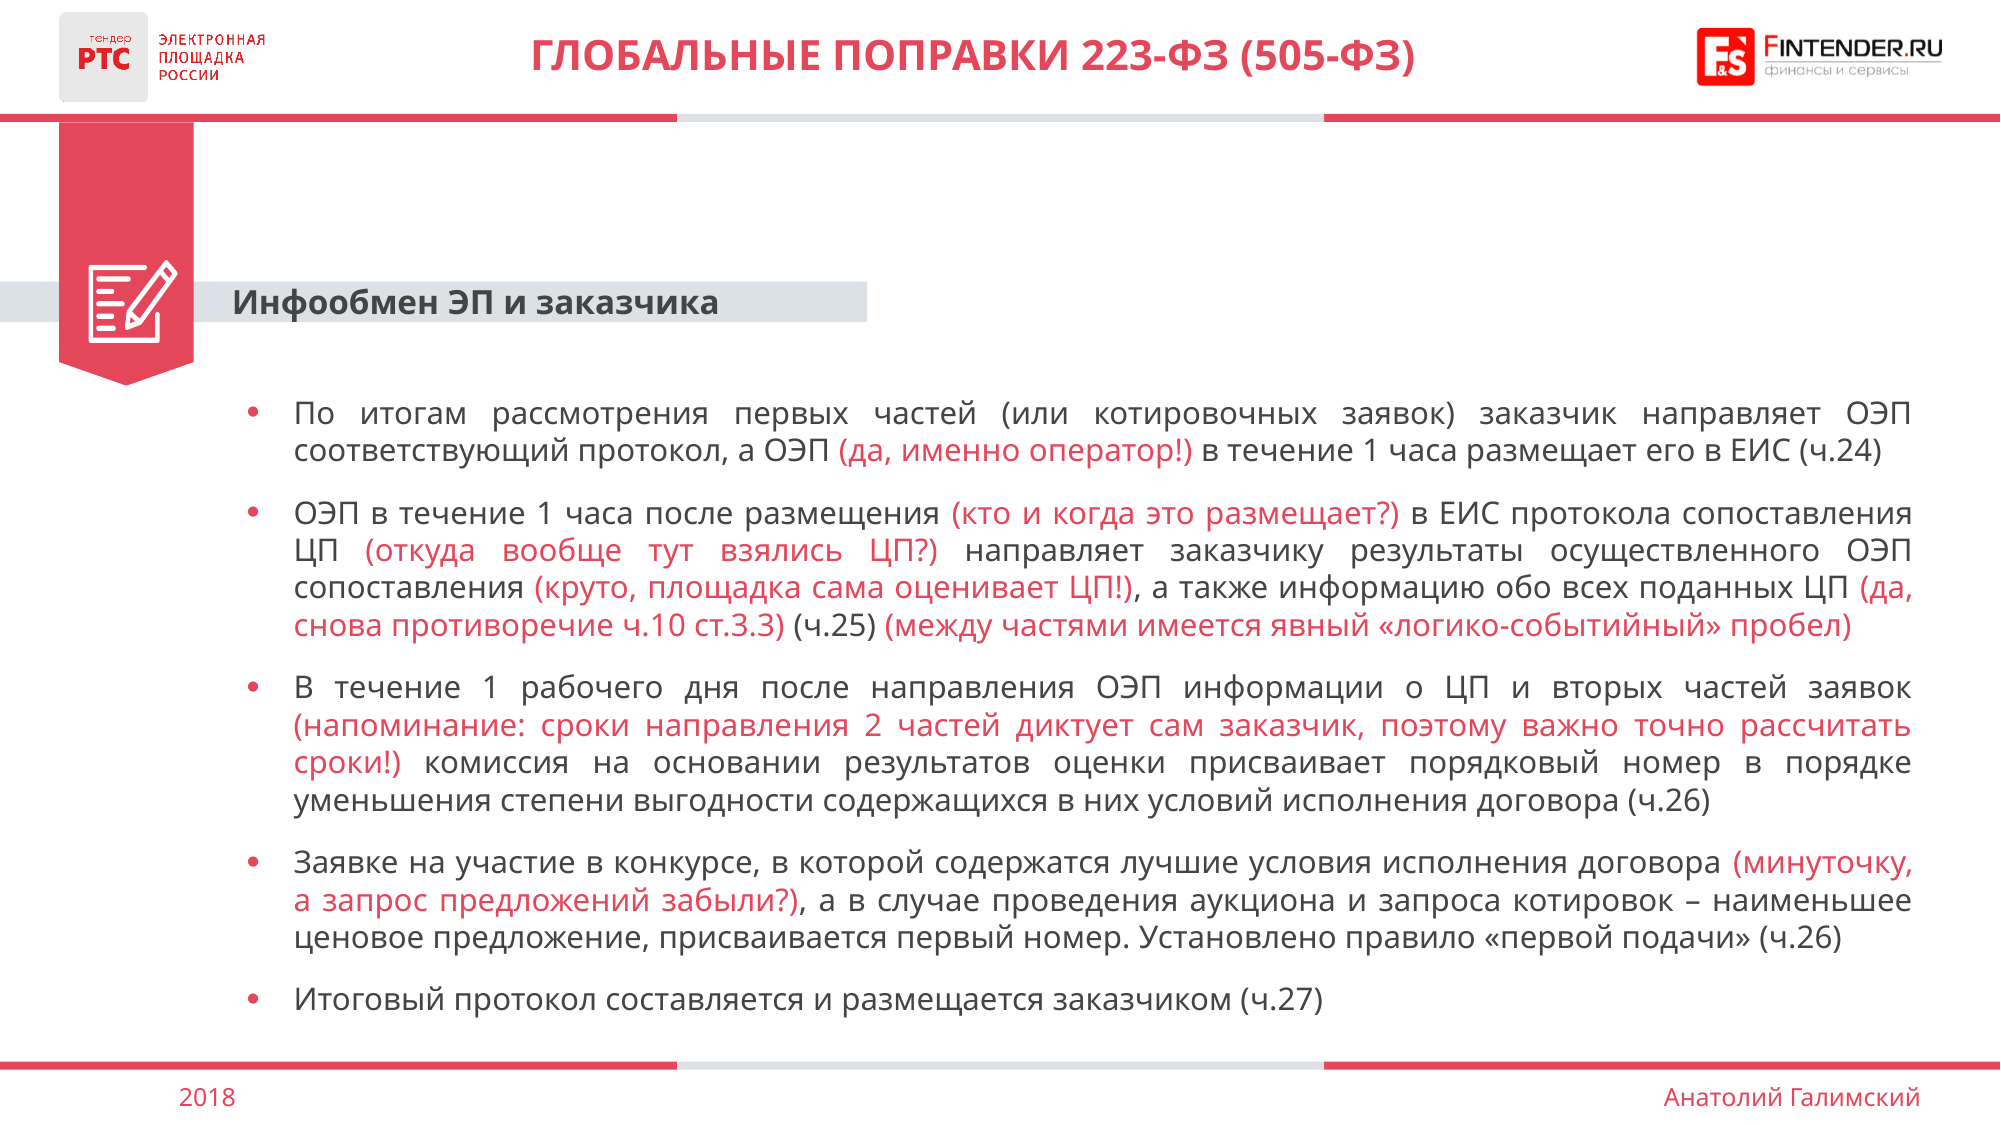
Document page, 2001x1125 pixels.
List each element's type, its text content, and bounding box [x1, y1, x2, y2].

text_box Инфообмен ЭП и заказчика [231, 281, 960, 322]
text_box [195, 281, 868, 323]
title ГЛОБАЛЬНЫЕ ПОПРАВКИ 223-фз (505-фз) [294, 0, 1652, 114]
text_box [88, 264, 160, 343]
text_box [124, 260, 178, 330]
text_box Анатолий Галимский [1584, 1073, 2000, 1119]
picture [59, 12, 265, 102]
text_box По итогам рассмотрения первых частей (или котировочных заявок) заказчик направляет ОЭП соответствующий протокол, а ОЭП (да, именно оператор!) в течение 1 часа размещает его в ЕИС (ч.24) ОЭП в течение 1 часа после размещения (кто и когда это размещает?) в ЕИС протокола сопоставления ЦП (откуда вообще тут взялись ЦП?) направляет заказчику результаты осуществленного ОЭП сопоставления (круто, площадка сама оценивает ЦП!), а также информацию обо всех поданных ЦП (да, снова противоречие ч.10 ст.3.3) (ч.25) (между частями имеется явный «логико-событийный» пробел) В течение 1 рабочего дня после направления ОЭП информации о ЦП и вторых частей заявок (напоминание: сроки направления 2 частей диктует сам заказчик, поэтому важно точно рассчитать сроки!) комиссия на основании результатов оценки присваивает порядковый номер в порядке уменьшения степени выгодности содержащихся в них условий исполнения договора (ч.26) Заявке на участие в конкурсе, в которой содержатся лучшие условия исполнения договора (минуточку, а запрос предложений забыли?), а в случае проведения аукциона и запроса котировок – наименьшее ценовое предложение, присваивается первый номер. Установлено правило «первой подачи» (ч.26) Итоговый протокол составляется и размещается заказчиком (ч.27) [231, 385, 1929, 1025]
text_box 2018 [0, 1073, 415, 1119]
picture [1696, 18, 1942, 95]
text_box [58, 121, 195, 387]
text_box [0, 281, 58, 323]
